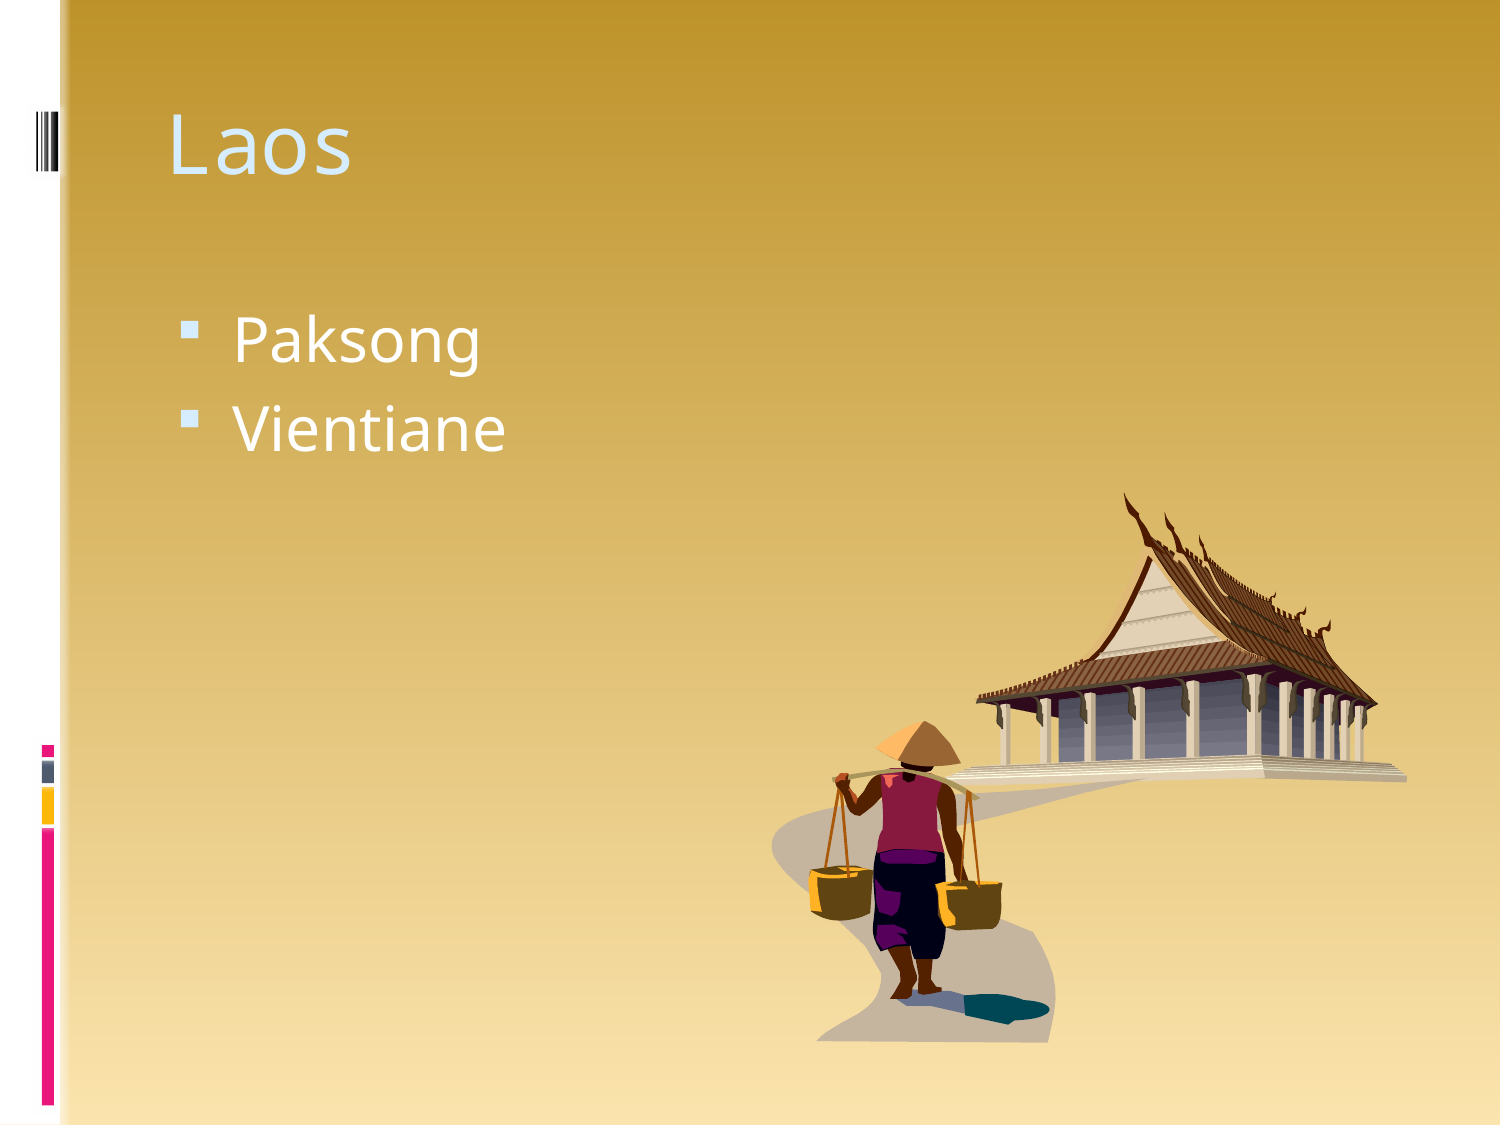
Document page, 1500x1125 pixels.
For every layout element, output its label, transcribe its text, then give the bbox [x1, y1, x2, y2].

title Laos [150, 83, 1425, 234]
list Paksong Vientiane [150, 292, 1425, 1043]
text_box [737, 479, 1416, 1044]
